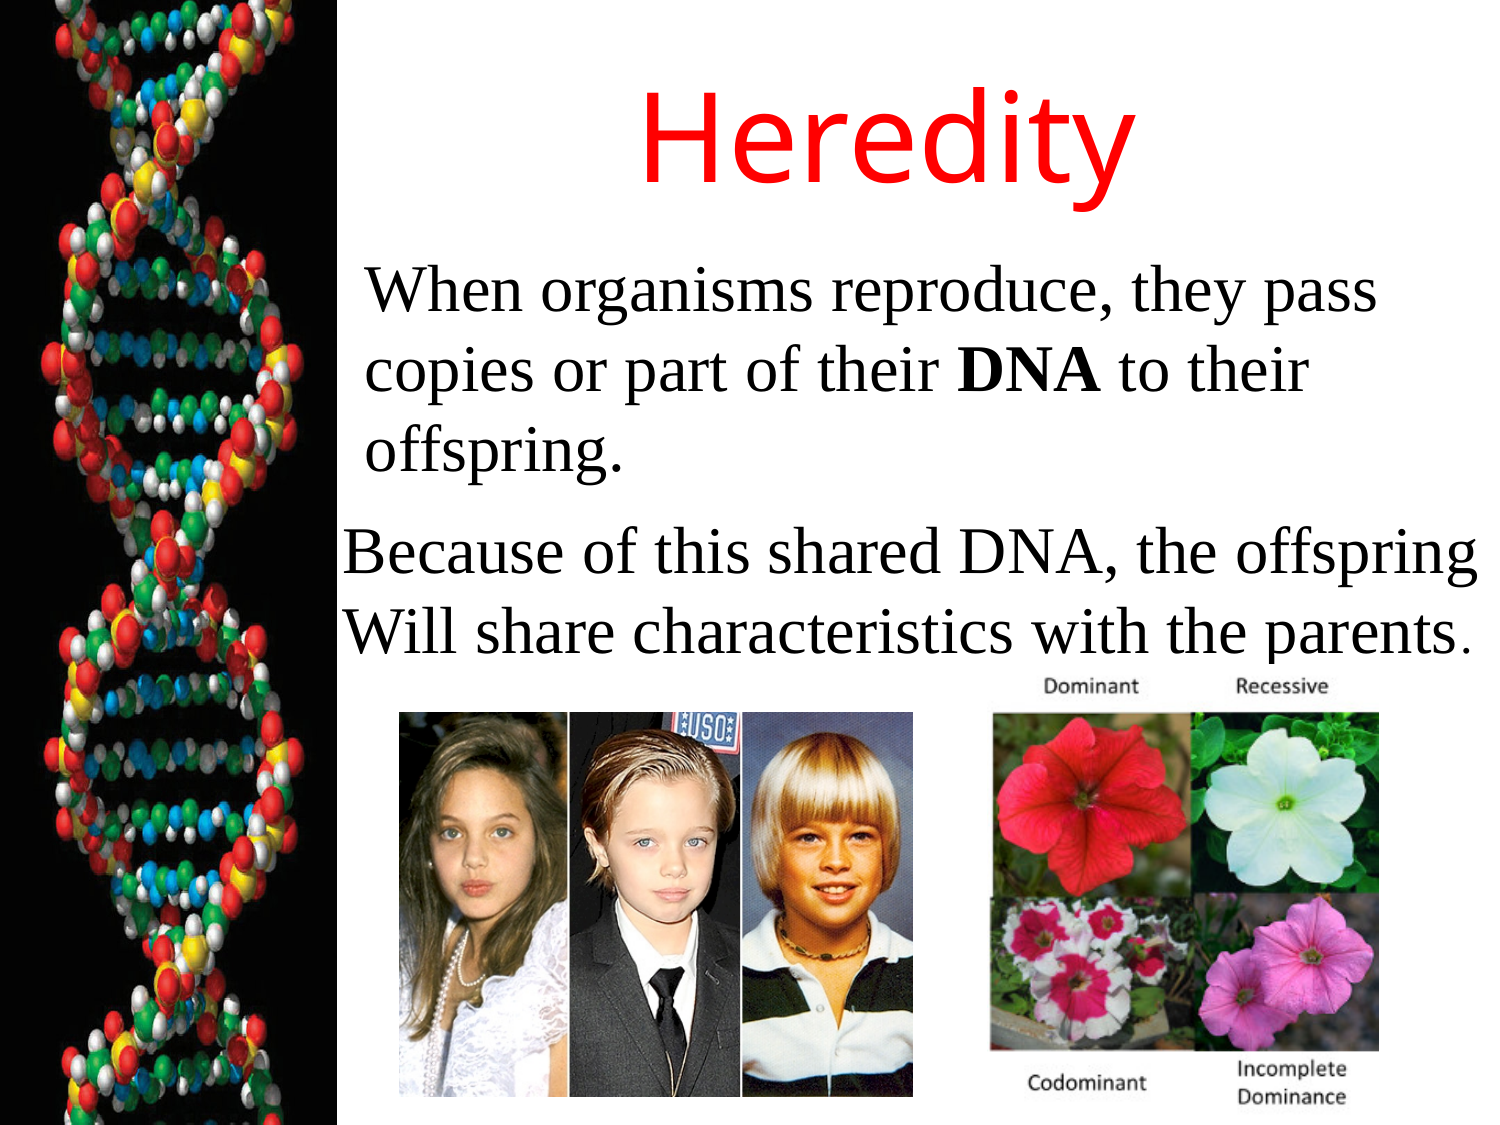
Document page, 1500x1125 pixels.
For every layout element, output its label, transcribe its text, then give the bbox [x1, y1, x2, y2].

picture [987, 663, 1379, 1125]
text_box When organisms reproduce, they pass copies or part of their DNA to their offspring. [349, 237, 1407, 493]
picture [0, 0, 337, 1125]
picture [399, 712, 914, 1098]
text_box Heredity [341, 49, 1238, 215]
text_box Because of this shared DNA, the offspring Will share characteristics with the parents. [341, 499, 1496, 675]
